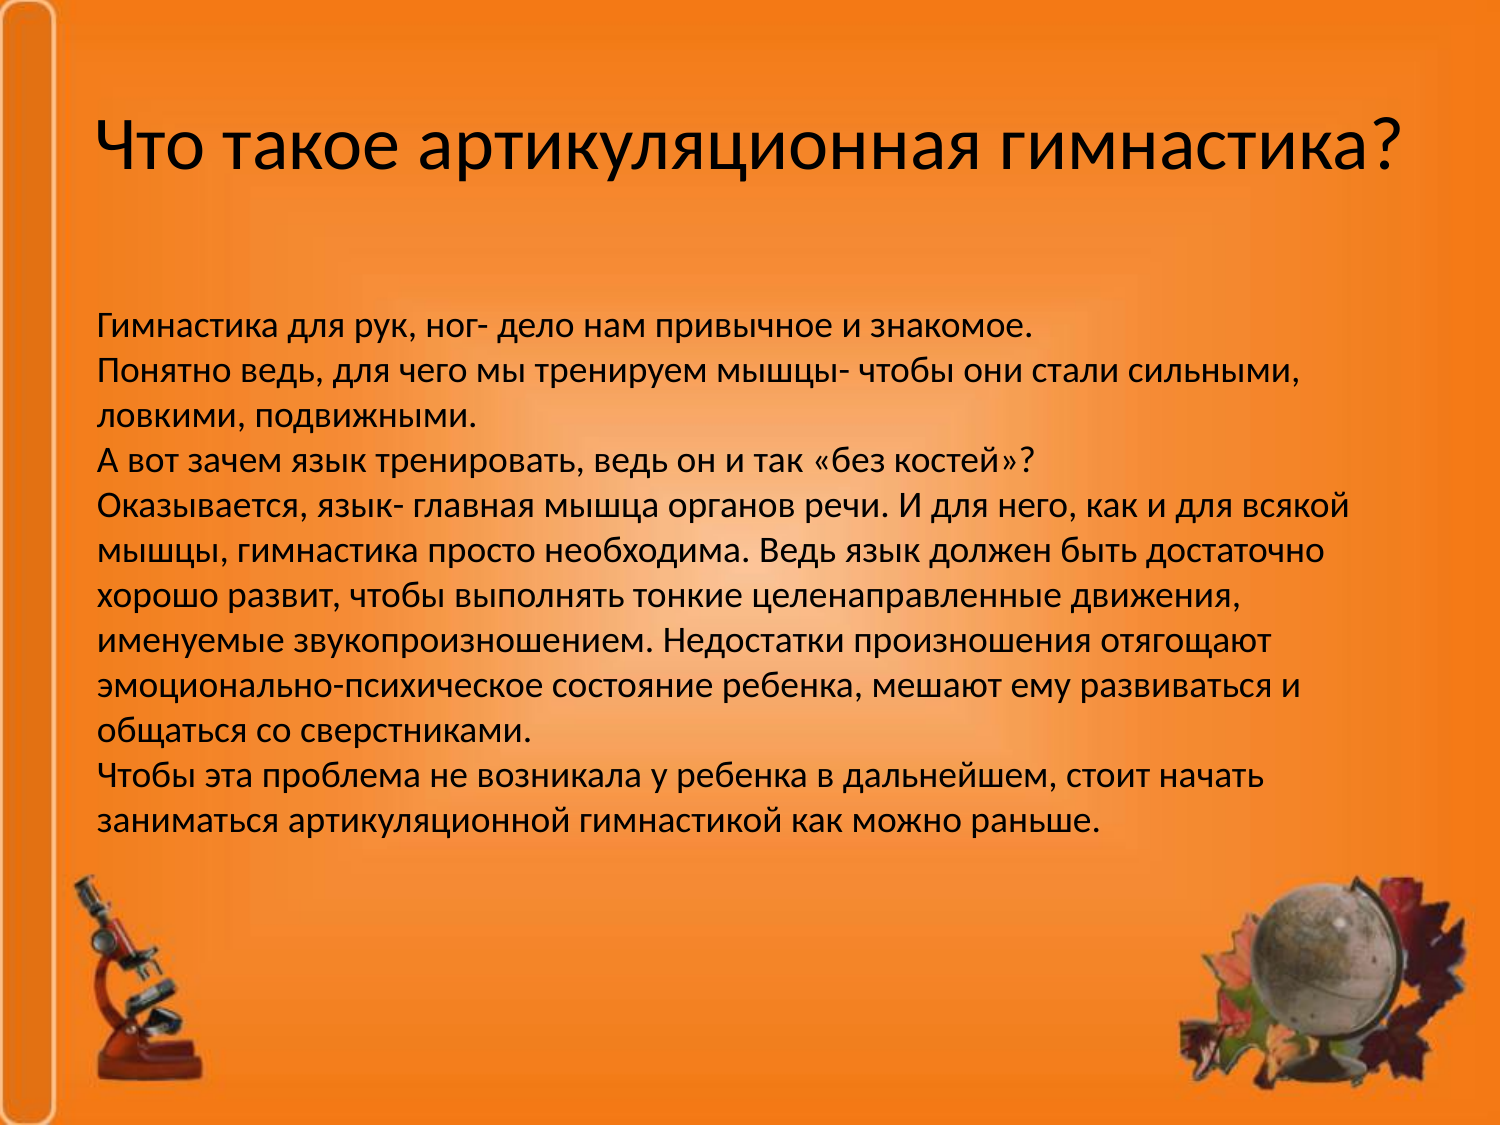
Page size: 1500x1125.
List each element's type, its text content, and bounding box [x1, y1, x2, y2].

picture [0, 0, 1500, 1125]
text_box Гимнастика для рук, ног- дело нам привычное и знакомое. Понятно ведь, для чего мы тренируем мышцы- чтобы они стали сильными, ловкими, подвижными. А вот зачем язык тренировать, ведь он и так «без костей»? Оказывается, язык- главная мышца органов речи. И для него, как и для всякой мышцы, гимнастика просто необходима. Ведь язык должен быть достаточно хорошо развит, чтобы выполнять тонкие целенаправленные движения, именуемые звукопроизношением. Недостатки произношения отягощают эмоционально-психическое состояние ребенка, мешают ему развиваться и общаться со сверстниками. Чтобы эта проблема не возникала у ребенка в дальнейшем, стоит начать заниматься артикуляционной гимнастикой как можно раньше. [82, 292, 1442, 848]
title Что такое артикуляционная гимнастика? [75, 45, 1425, 233]
